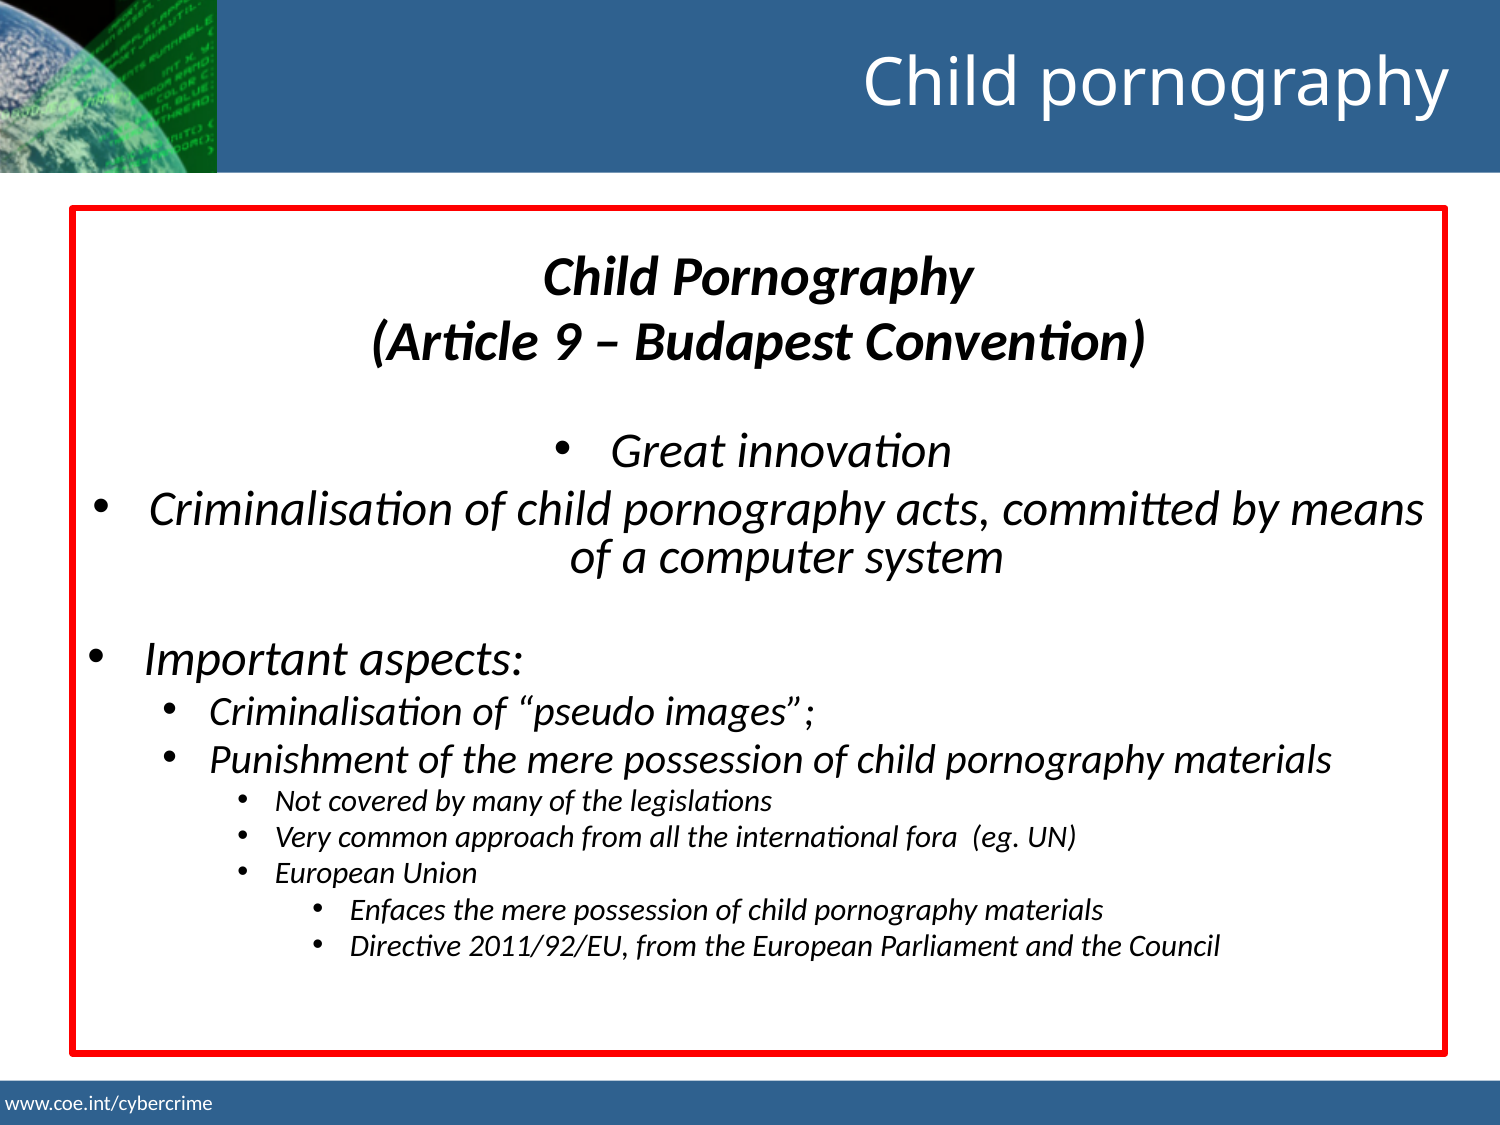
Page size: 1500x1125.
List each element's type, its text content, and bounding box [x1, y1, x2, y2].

picture [0, 0, 217, 173]
text_box Child Pornography (Article 9 – Budapest Convention) Great innovation Criminalisation of child pornography acts, committed by means of a computer system Important aspects: Criminalisation of “pseudo images”; Punishment of the mere possession of child pornography materials Not covered by many of the legislations Very common approach from all the international fora (eg. UN) European Union Enfaces the mere possession of child pornography materials Directive 2011/92/EU, from the European Parliament and the Council [72, 208, 1446, 1054]
text_box Child pornography [230, 31, 1483, 126]
